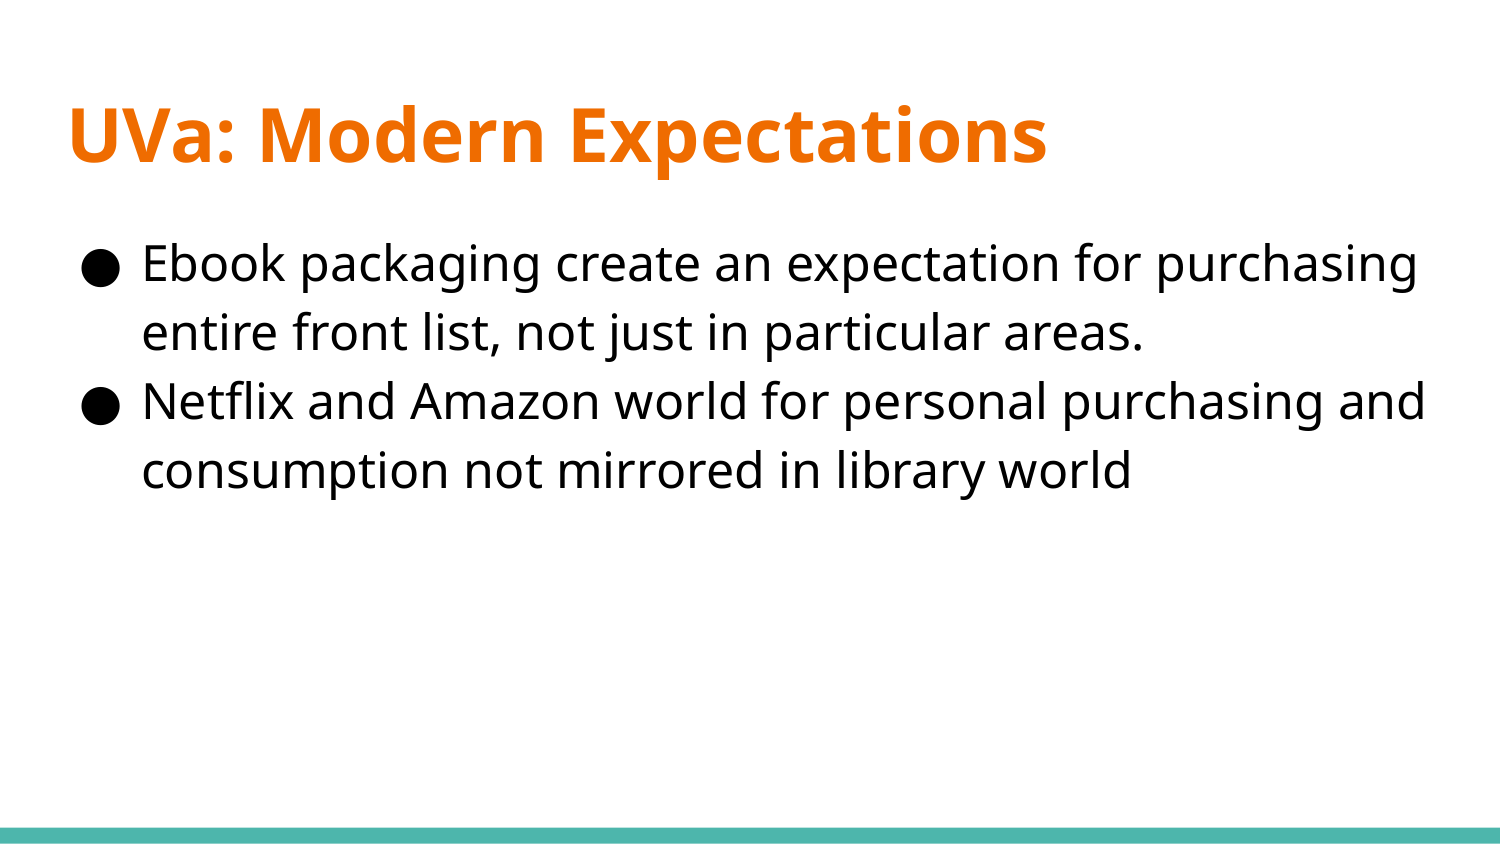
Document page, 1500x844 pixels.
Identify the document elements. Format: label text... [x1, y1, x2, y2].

title UVa: Modern Expectations [51, 72, 1449, 189]
list Ebook packaging create an expectation for purchasing entire front list, not just in particular areas. Netflix and Amazon world for personal purchasing and consumption not mirrored in library world [51, 207, 1449, 750]
